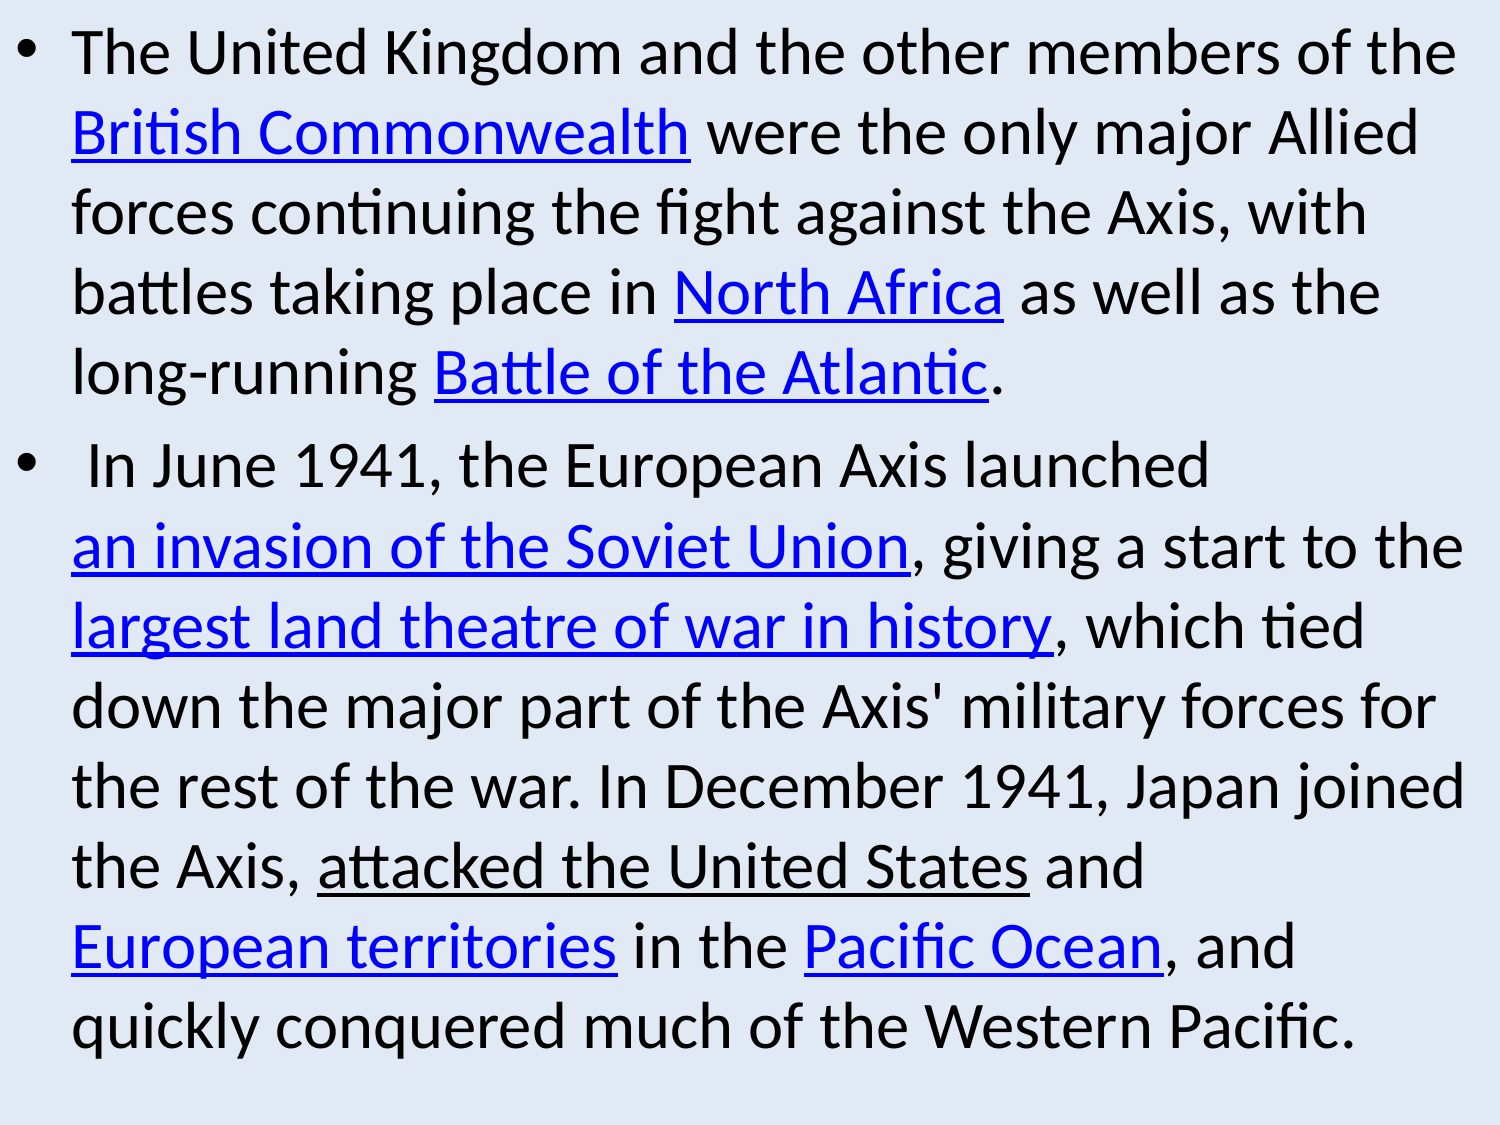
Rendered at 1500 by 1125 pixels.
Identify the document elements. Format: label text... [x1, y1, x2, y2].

list The United Kingdom and the other members of the British Commonwealth were the only major Allied forces continuing the fight against the Axis, with battles taking place in North Africa as well as the long-running Battle of the Atlantic. In June 1941, the European Axis launched an invasion of the Soviet Union, giving a start to the largest land theatre of war in history, which tied down the major part of the Axis' military forces for the rest of the war. In December 1941, Japan joined the Axis, attacked the United States and European territories in the Pacific Ocean, and quickly conquered much of the Western Pacific. [0, 0, 1500, 1125]
